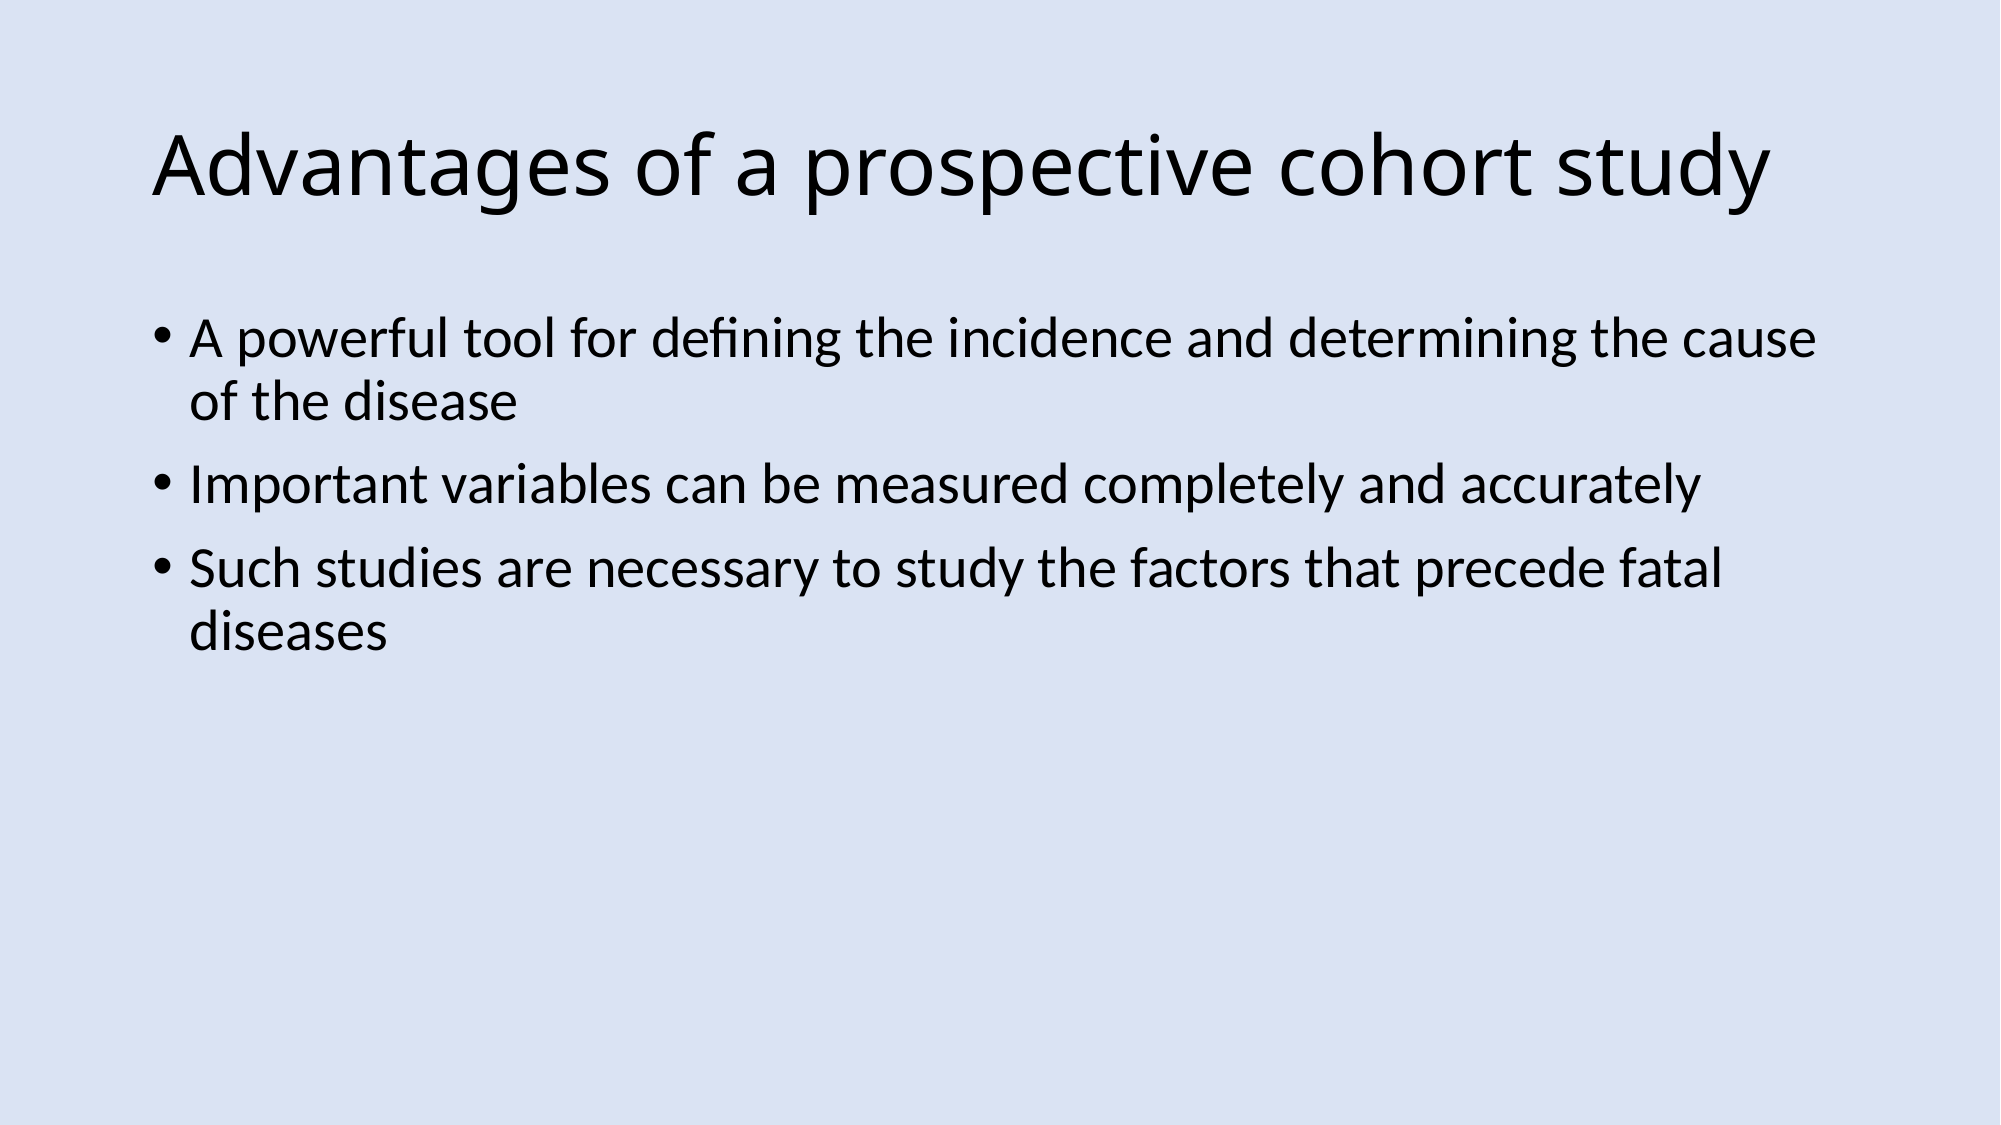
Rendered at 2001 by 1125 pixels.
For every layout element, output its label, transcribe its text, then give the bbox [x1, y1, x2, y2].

title Advantages of a prospective cohort study [137, 59, 1863, 278]
list A powerful tool for defining the incidence and determining the cause of the disease Important variables can be measured completely and accurately Such studies are necessary to study the factors that precede fatal diseases [137, 299, 1863, 1014]
